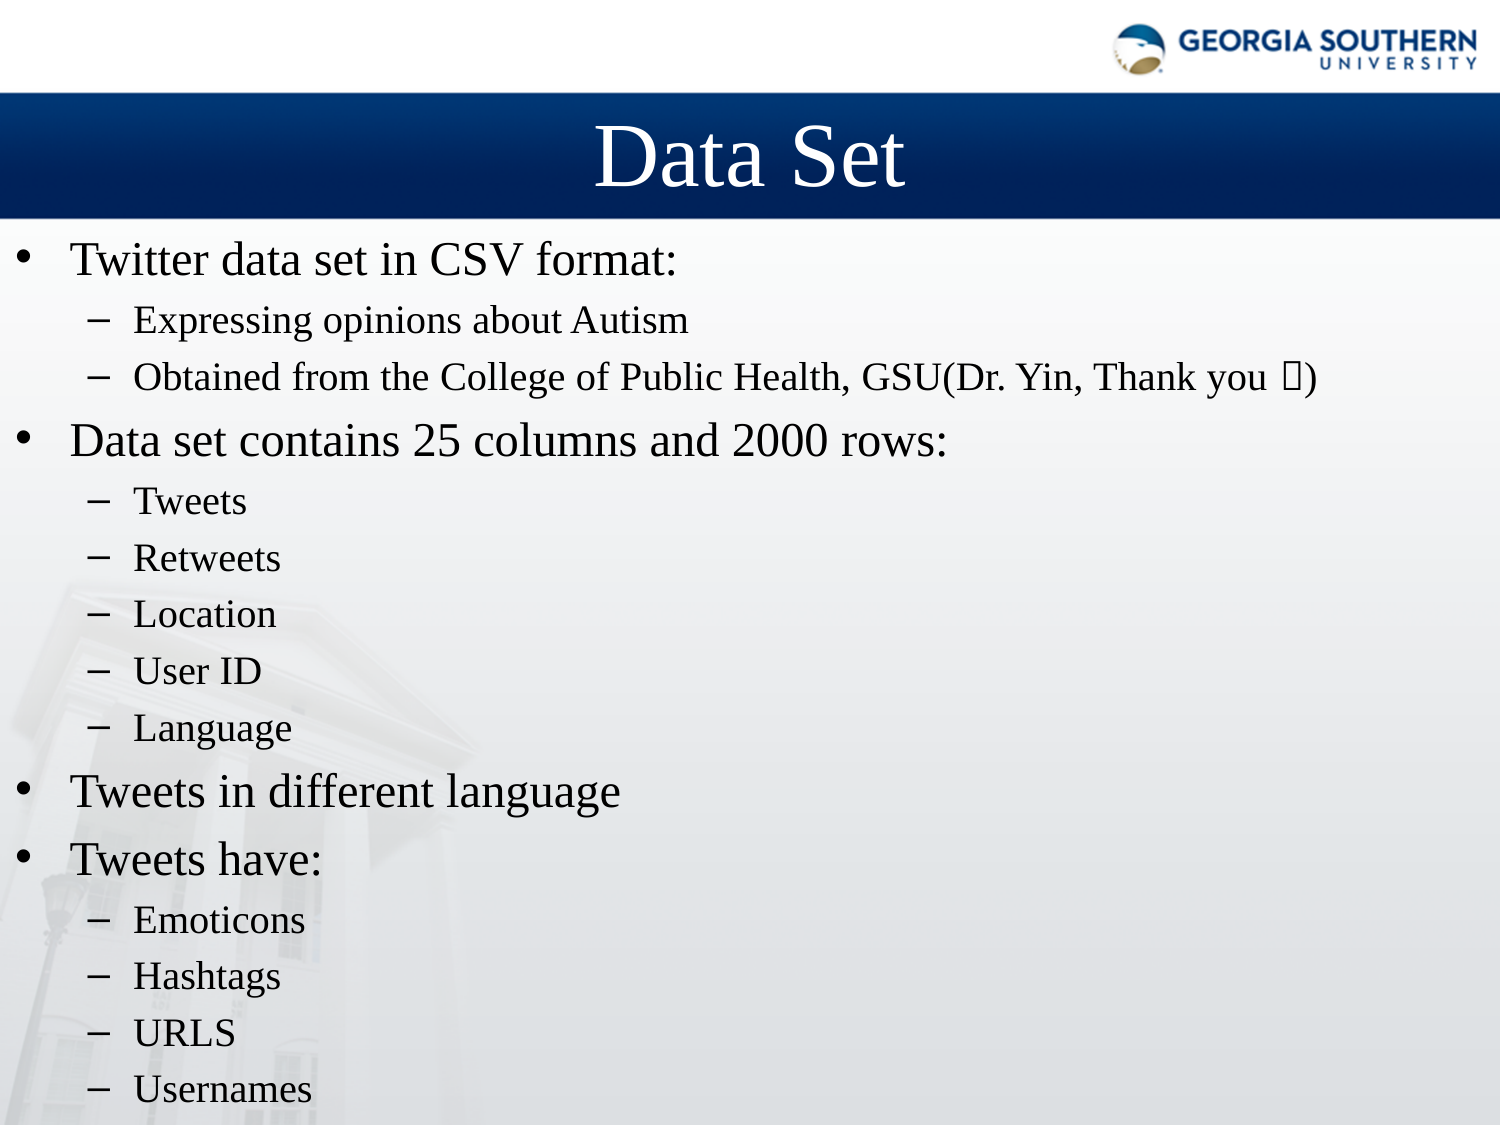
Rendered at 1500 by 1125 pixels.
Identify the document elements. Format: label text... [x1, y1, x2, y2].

picture [0, 0, 1500, 219]
title Data Set [75, 56, 1425, 219]
list Twitter data set in CSV format: Expressing opinions about Autism Obtained from the College of Public Health, GSU(Dr. Yin, Thank you ) Data set contains 25 columns and 2000 rows: Tweets Retweets Location User ID Language Tweets in different language Tweets have: Emoticons Hashtags URLS Usernames [0, 219, 1500, 1125]
